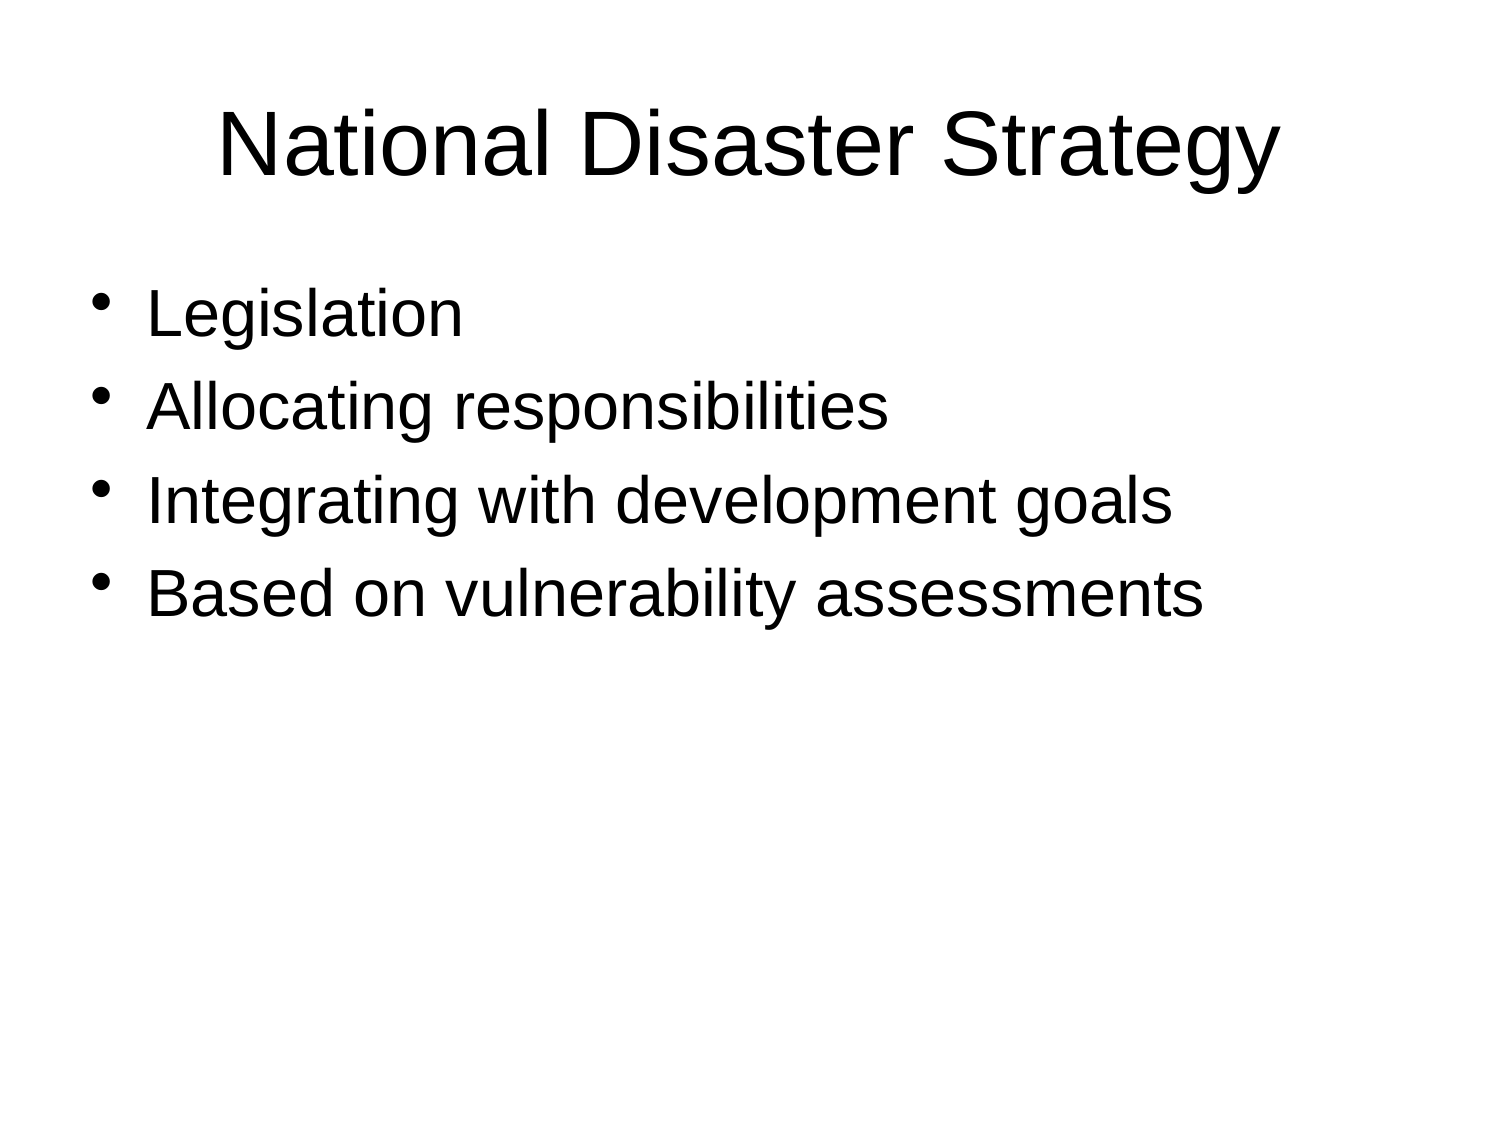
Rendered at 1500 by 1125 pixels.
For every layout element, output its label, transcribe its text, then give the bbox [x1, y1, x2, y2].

list Legislation Allocating responsibilities Integrating with development goals Based on vulnerability assessments [74, 262, 1426, 1006]
title National Disaster Strategy [74, 44, 1426, 233]
